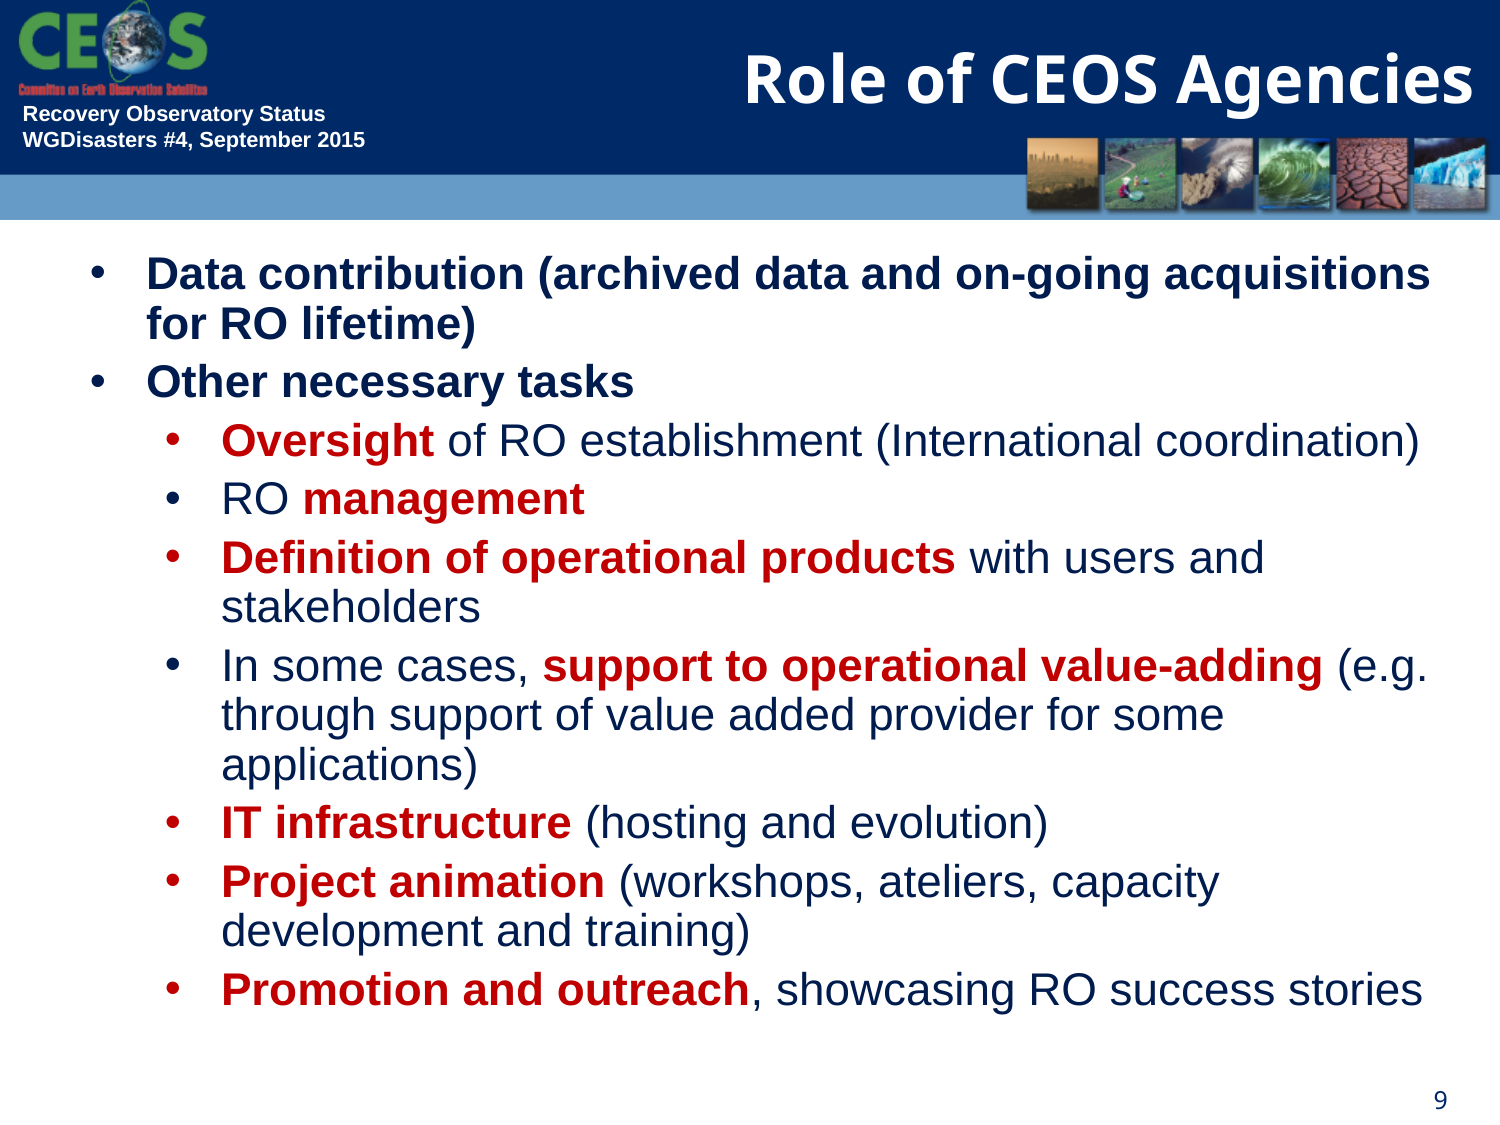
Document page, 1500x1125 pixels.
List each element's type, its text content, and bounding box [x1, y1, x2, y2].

picture [0, 0, 1500, 220]
slide_number 9 [1194, 1078, 1463, 1112]
text_box Data contribution (archived data and on-going acquisitions for RO lifetime) Other necessary tasks Oversight of RO establishment (International coordination) RO management Definition of operational products with users and stakeholders In some cases, support to operational value-adding (e.g. through support of value added provider for some applications) IT infrastructure (hosting and evolution) Project animation (workshops, ateliers, capacity development and training) Promotion and outreach, showcasing RO success stories [0, 242, 1491, 1078]
text_box Role of CEOS Agencies [336, 16, 1491, 138]
